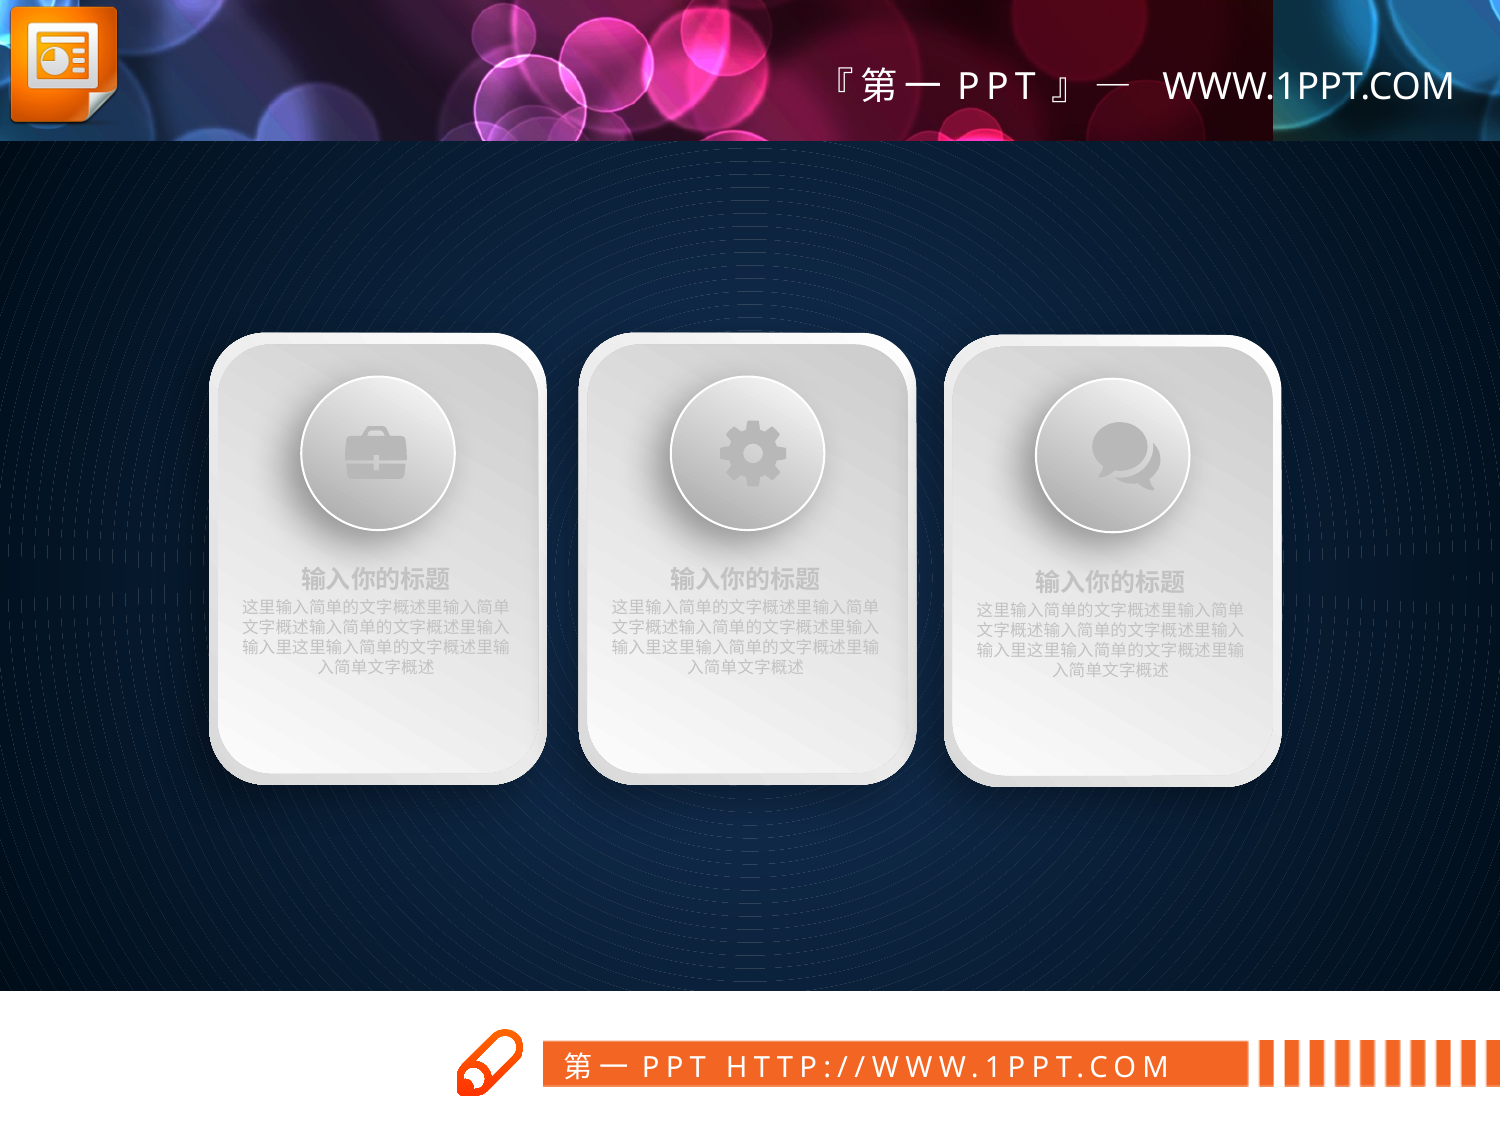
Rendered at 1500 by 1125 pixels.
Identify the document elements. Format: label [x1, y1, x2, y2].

picture [543, 1040, 1500, 1087]
text_box [209, 332, 547, 785]
text_box [943, 334, 1282, 788]
picture [0, 0, 1500, 141]
text_box [578, 332, 917, 785]
